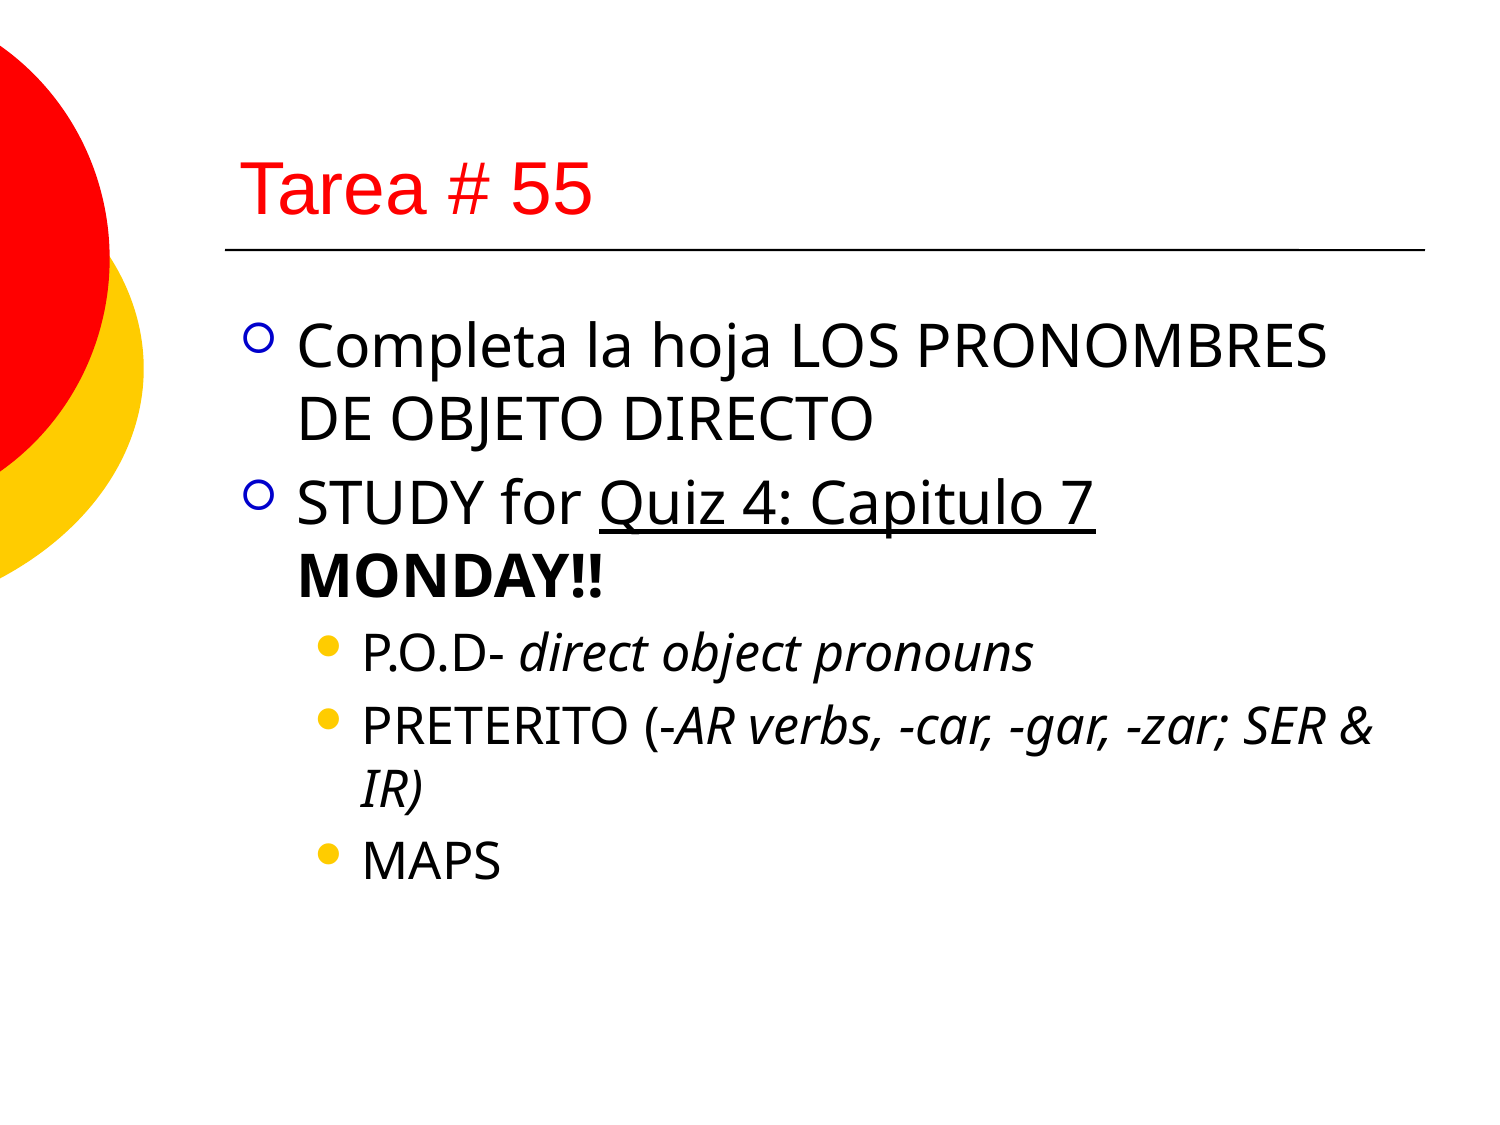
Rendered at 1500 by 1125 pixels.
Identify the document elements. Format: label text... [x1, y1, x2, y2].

title Tarea # 55 [224, 49, 1425, 237]
list Completa la hoja LOS PRONOMBRES DE OBJETO DIRECTO STUDY for Quiz 4: Capitulo 7 MONDAY!! P.O.D- direct object pronouns PRETERITO (-AR verbs, -car, -gar, -zar; SER & IR) MAPS [224, 299, 1425, 975]
